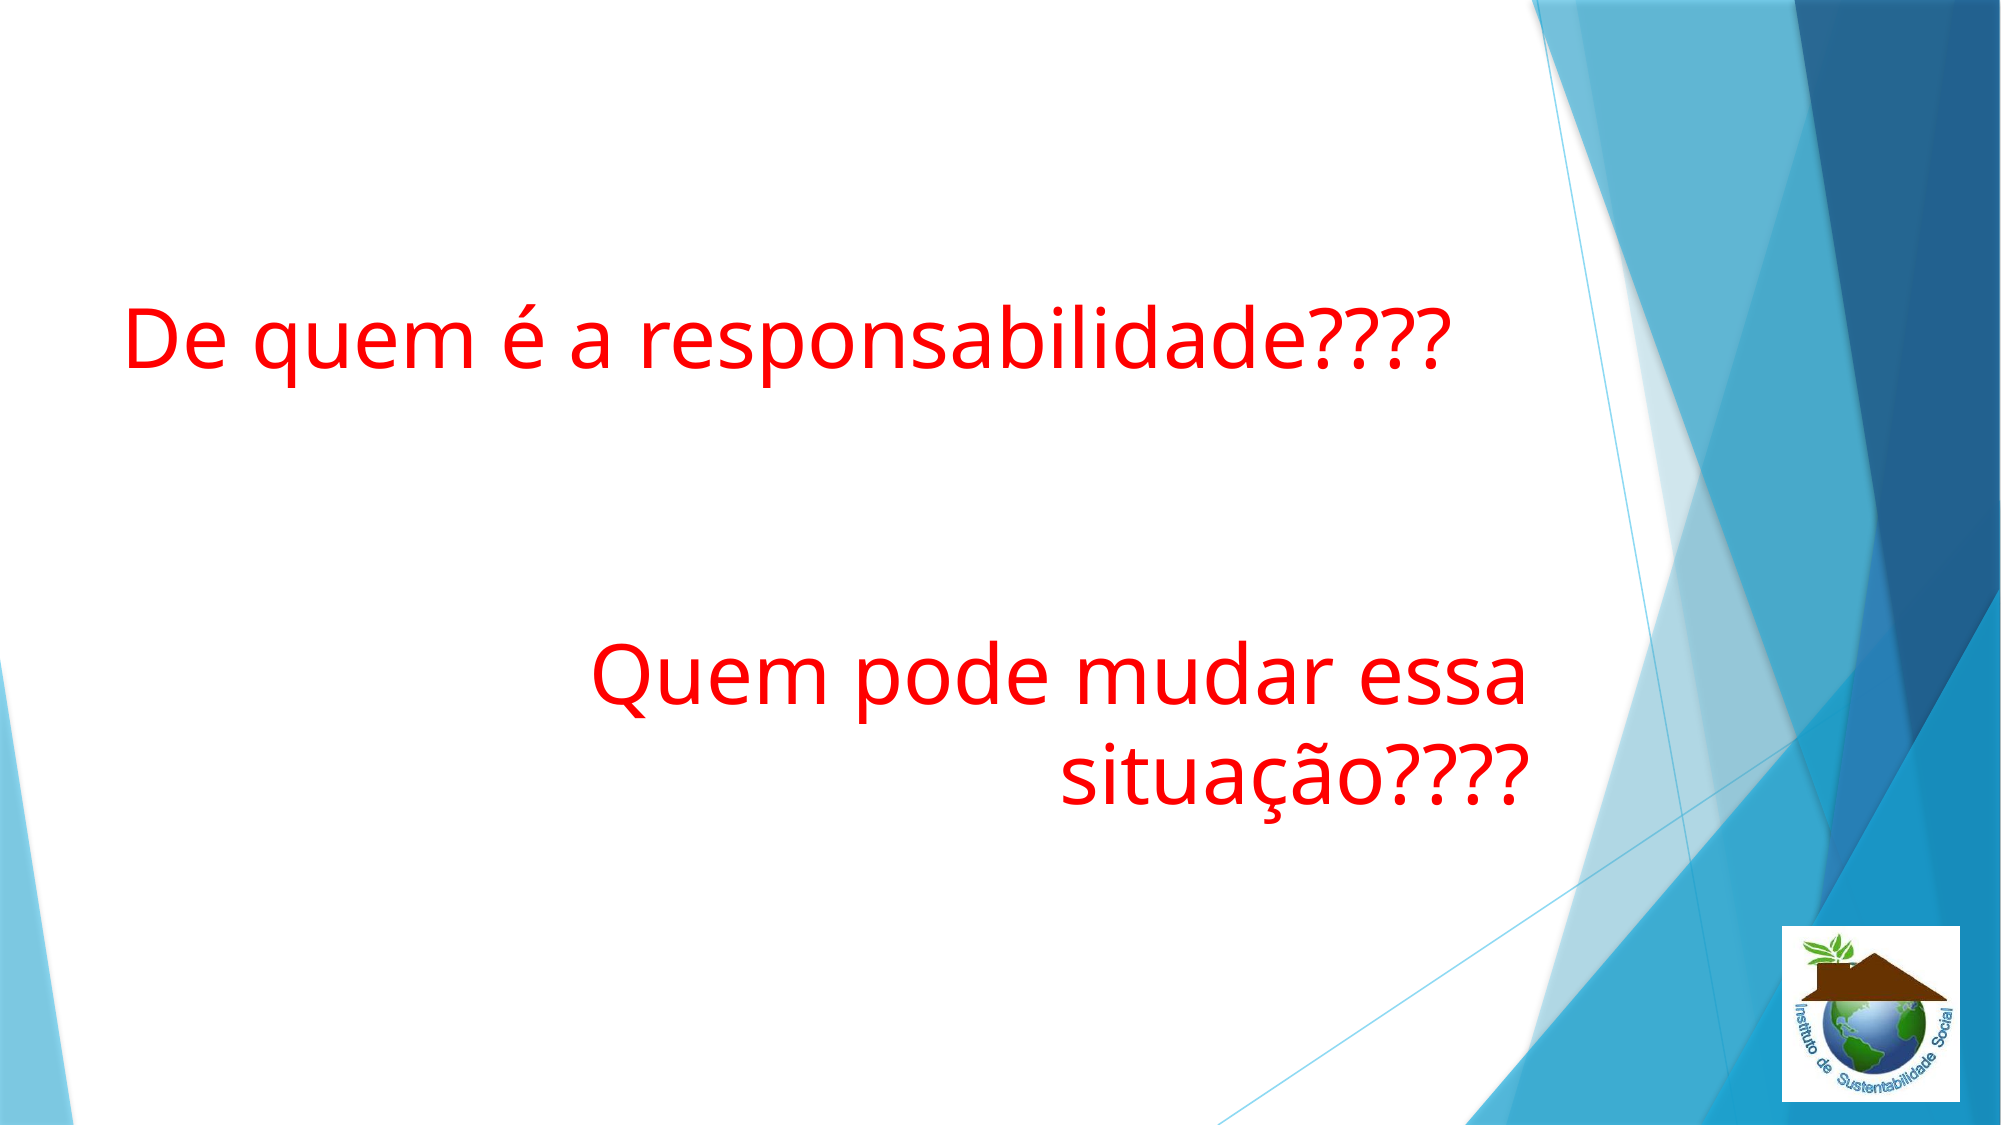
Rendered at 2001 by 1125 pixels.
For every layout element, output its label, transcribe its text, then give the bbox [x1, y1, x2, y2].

text_box Quem pode mudar essa situação???? [136, 613, 1547, 831]
title De quem é a responsabilidade???? [106, 277, 1517, 494]
picture [1782, 926, 1960, 1102]
